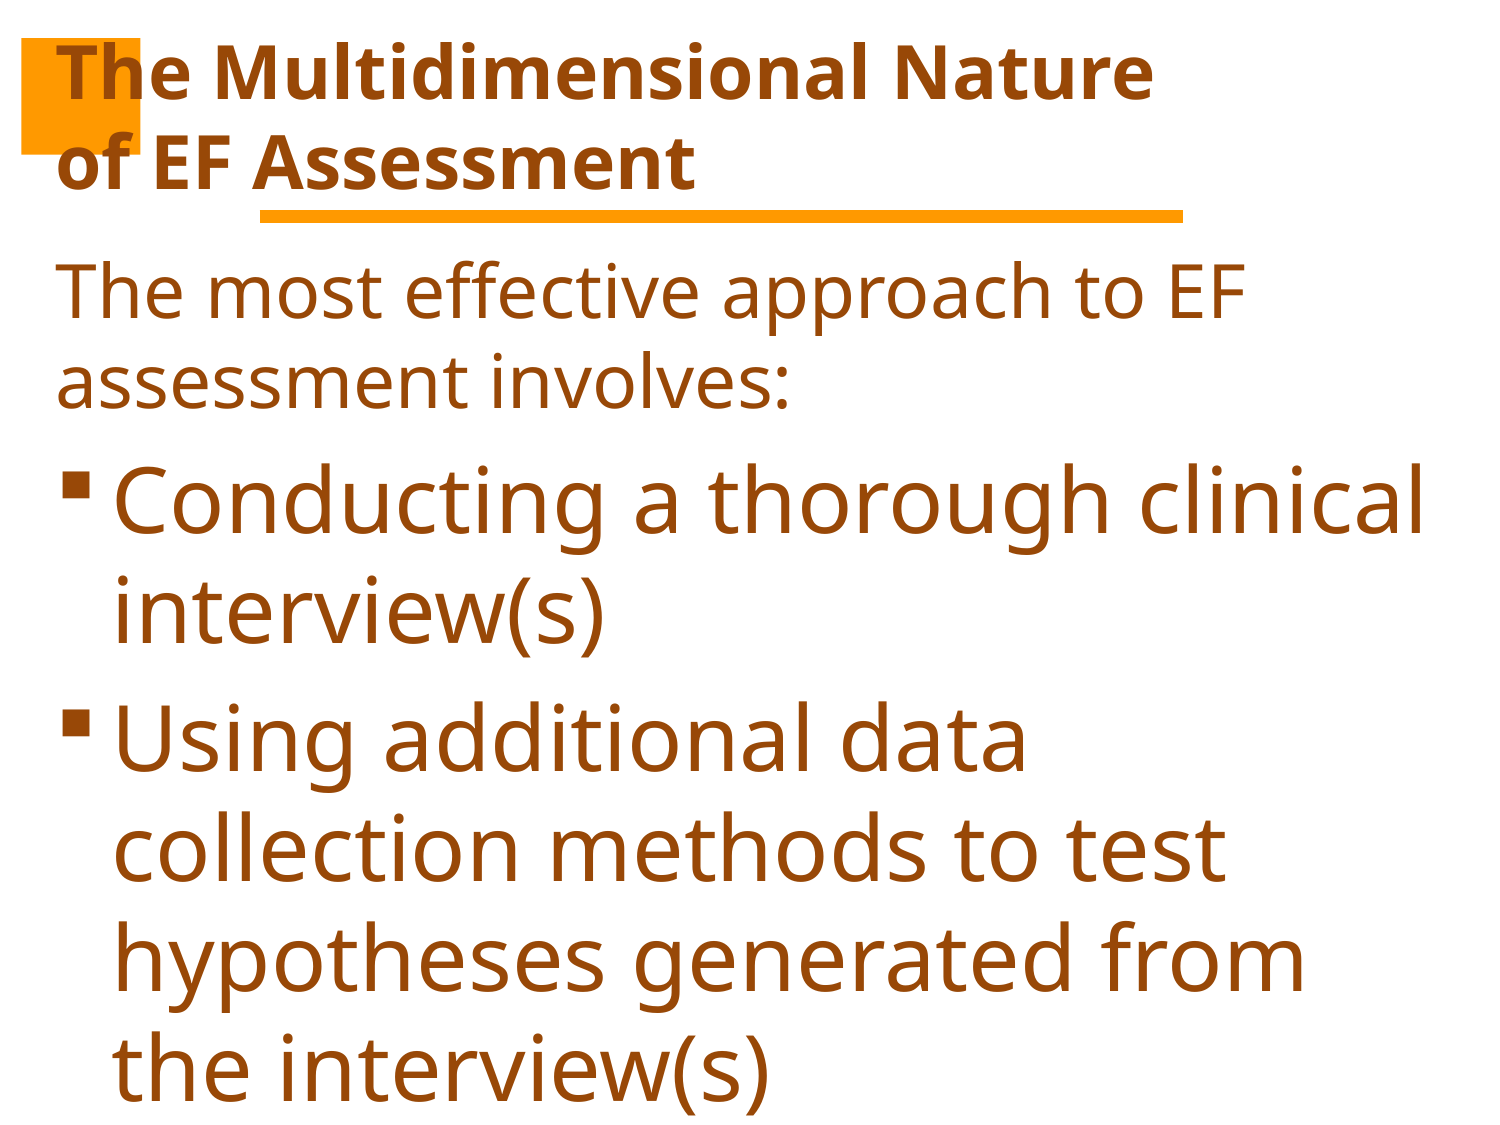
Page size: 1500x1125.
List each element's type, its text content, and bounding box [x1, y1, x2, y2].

title The Multidimensional Nature of EF Assessment [40, 37, 1251, 191]
list The most effective approach to EF assessment involves: Conducting a thorough clinical interview(s) Using additional data collection methods to test hypotheses generated from the interview(s) [40, 235, 1479, 1070]
text_box [19, 36, 142, 157]
